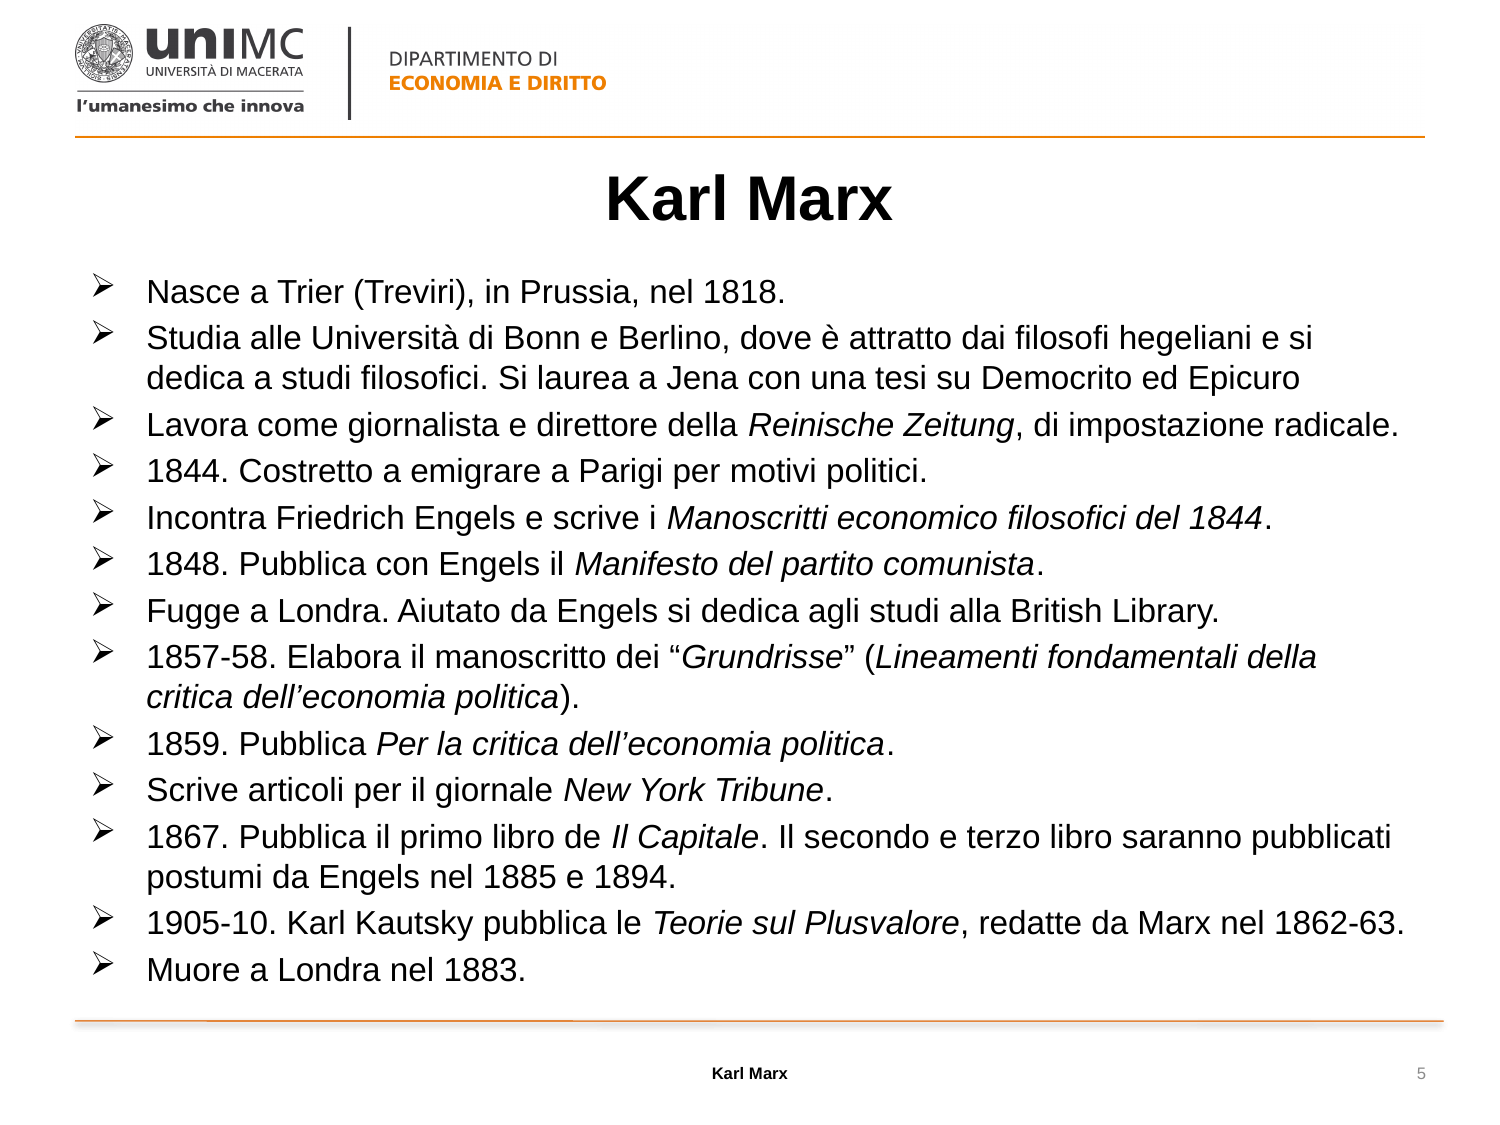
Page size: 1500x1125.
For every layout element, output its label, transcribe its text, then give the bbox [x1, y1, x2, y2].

footer Karl Marx [512, 1042, 988, 1103]
title Karl Marx [75, 149, 1425, 241]
slide_number 5 [1091, 1042, 1442, 1103]
picture [75, 24, 1425, 138]
list Nasce a Trier (Treviri), in Prussia, nel 1818. Studia alle Università di Bonn e Berlino, dove è attratto dai filosofi hegeliani e si dedica a studi filosofici. Si laurea a Jena con una tesi su Democrito ed Epicuro Lavora come giornalista e direttore della Reinische Zeitung, di impostazione radicale. 1844. Costretto a emigrare a Parigi per motivi politici. Incontra Friedrich Engels e scrive i Manoscritti economico filosofici del 1844. 1848. Pubblica con Engels il Manifesto del partito comunista. Fugge a Londra. Aiutato da Engels si dedica agli studi alla British Library. 1857-58. Elabora il manoscritto dei “Grundrisse” (Lineamenti fondamentali della critica dell’economia politica). 1859. Pubblica Per la critica dell’economia politica. Scrive articoli per il giornale New York Tribune. 1867. Pubblica il primo libro de Il Capitale. Il secondo e terzo libro saranno pubblicati postumi da Engels nel 1885 e 1894. 1905-10. Karl Kautsky pubblica le Teorie sul Plusvalore, redatte da Marx nel 1862-63. Muore a Londra nel 1883. [75, 262, 1425, 1005]
